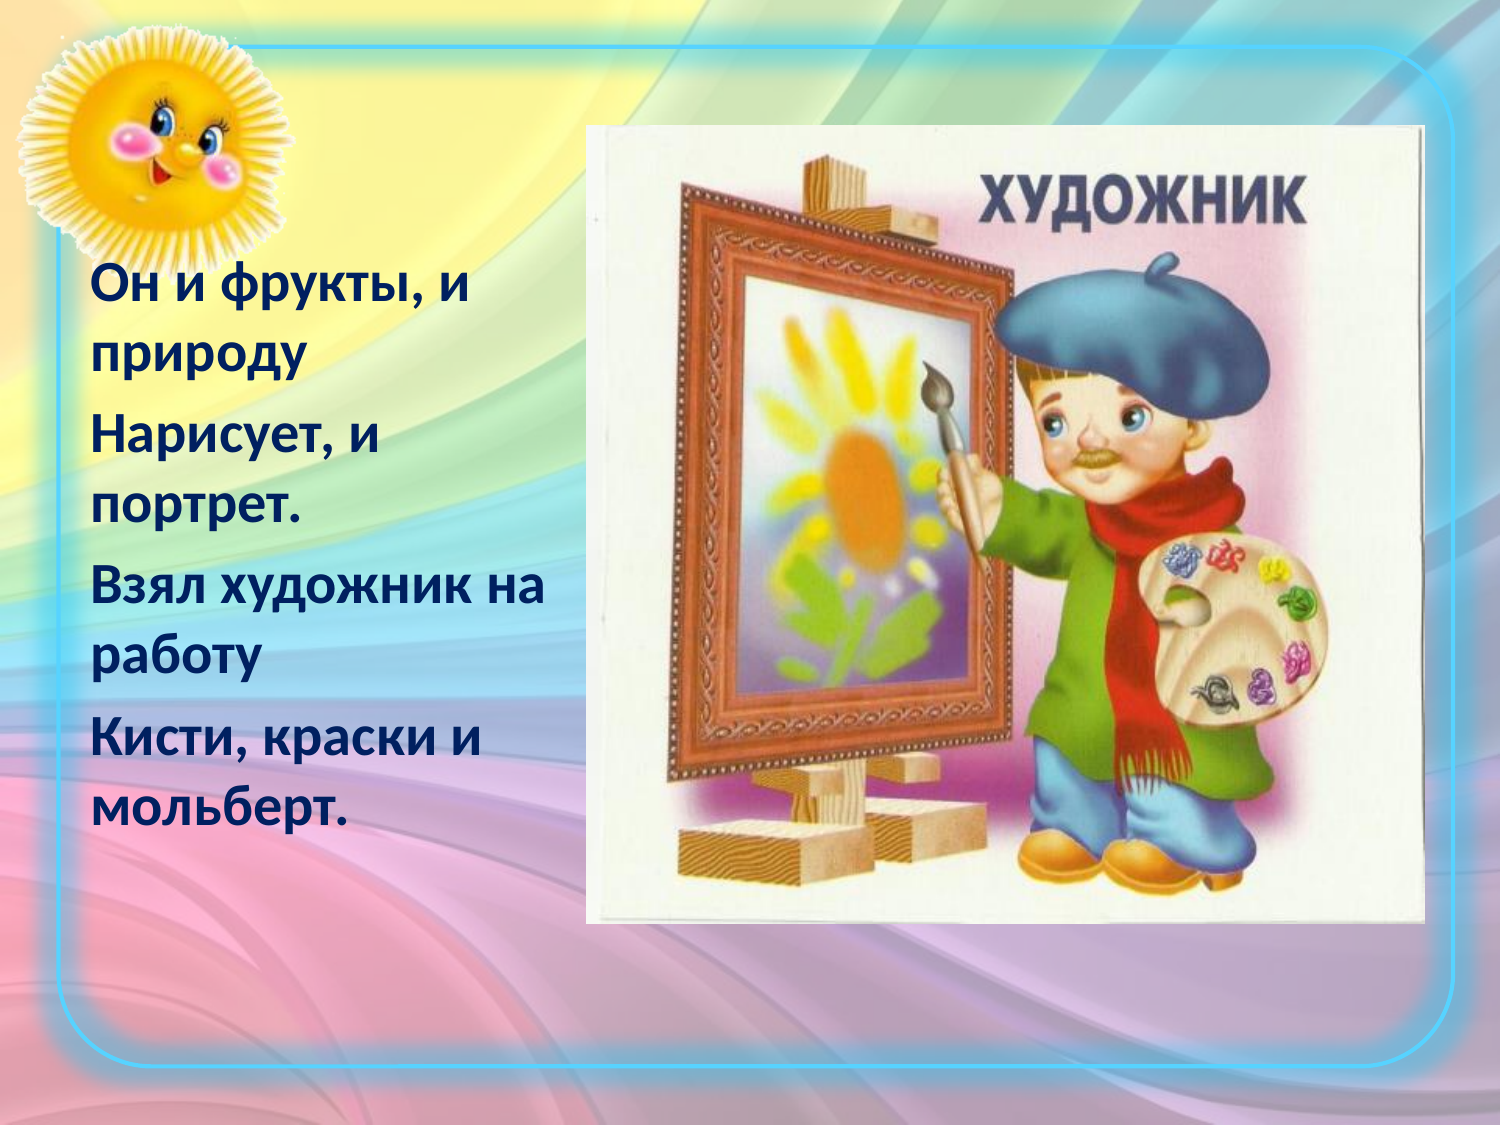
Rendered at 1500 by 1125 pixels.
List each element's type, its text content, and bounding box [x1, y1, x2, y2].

list Он и фрукты, и природу Нарисует, и портрет. Взял художник на работу Кисти, краски и мольберт. [75, 235, 569, 1005]
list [586, 125, 1426, 925]
picture [11, 11, 340, 340]
